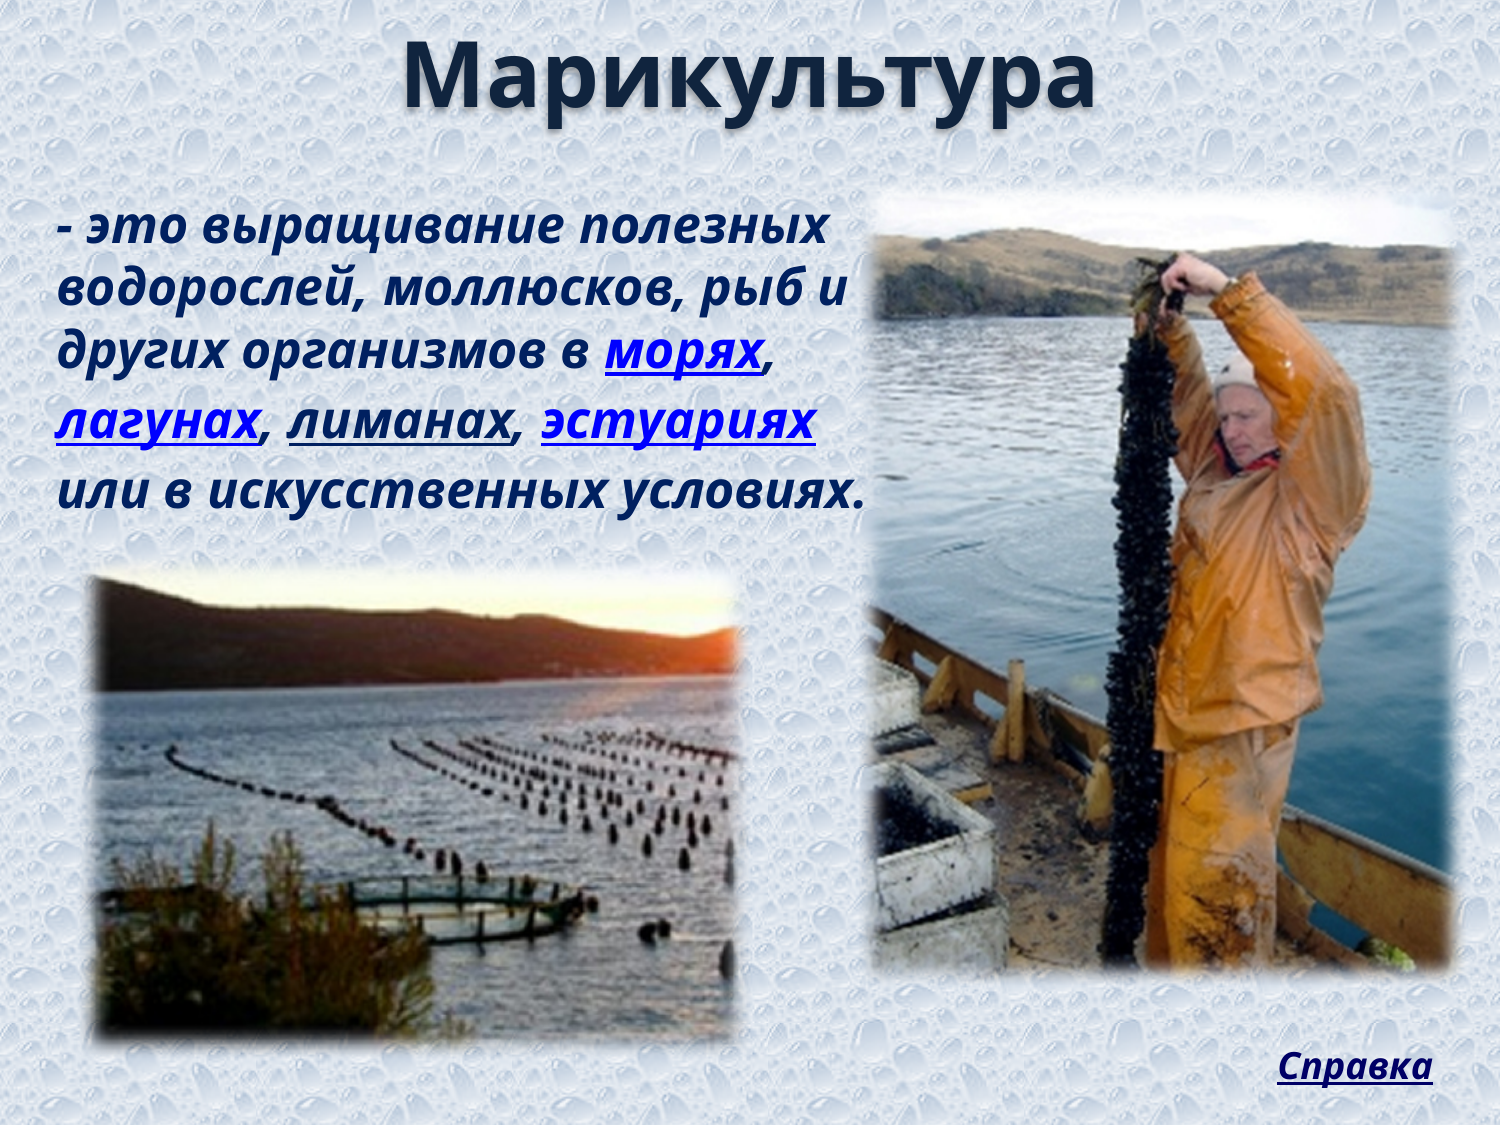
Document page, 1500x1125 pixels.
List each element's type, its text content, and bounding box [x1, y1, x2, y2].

text_box Справка [1233, 1022, 1478, 1107]
title Марикультура [0, 0, 1500, 173]
picture [856, 172, 1471, 988]
list - это выращивание полезных водорослей, моллюсков, рыб и других организмов в морях, лагунах, лиманах, эстуариях или в искусственных условиях. [41, 184, 849, 539]
picture [76, 550, 753, 1059]
